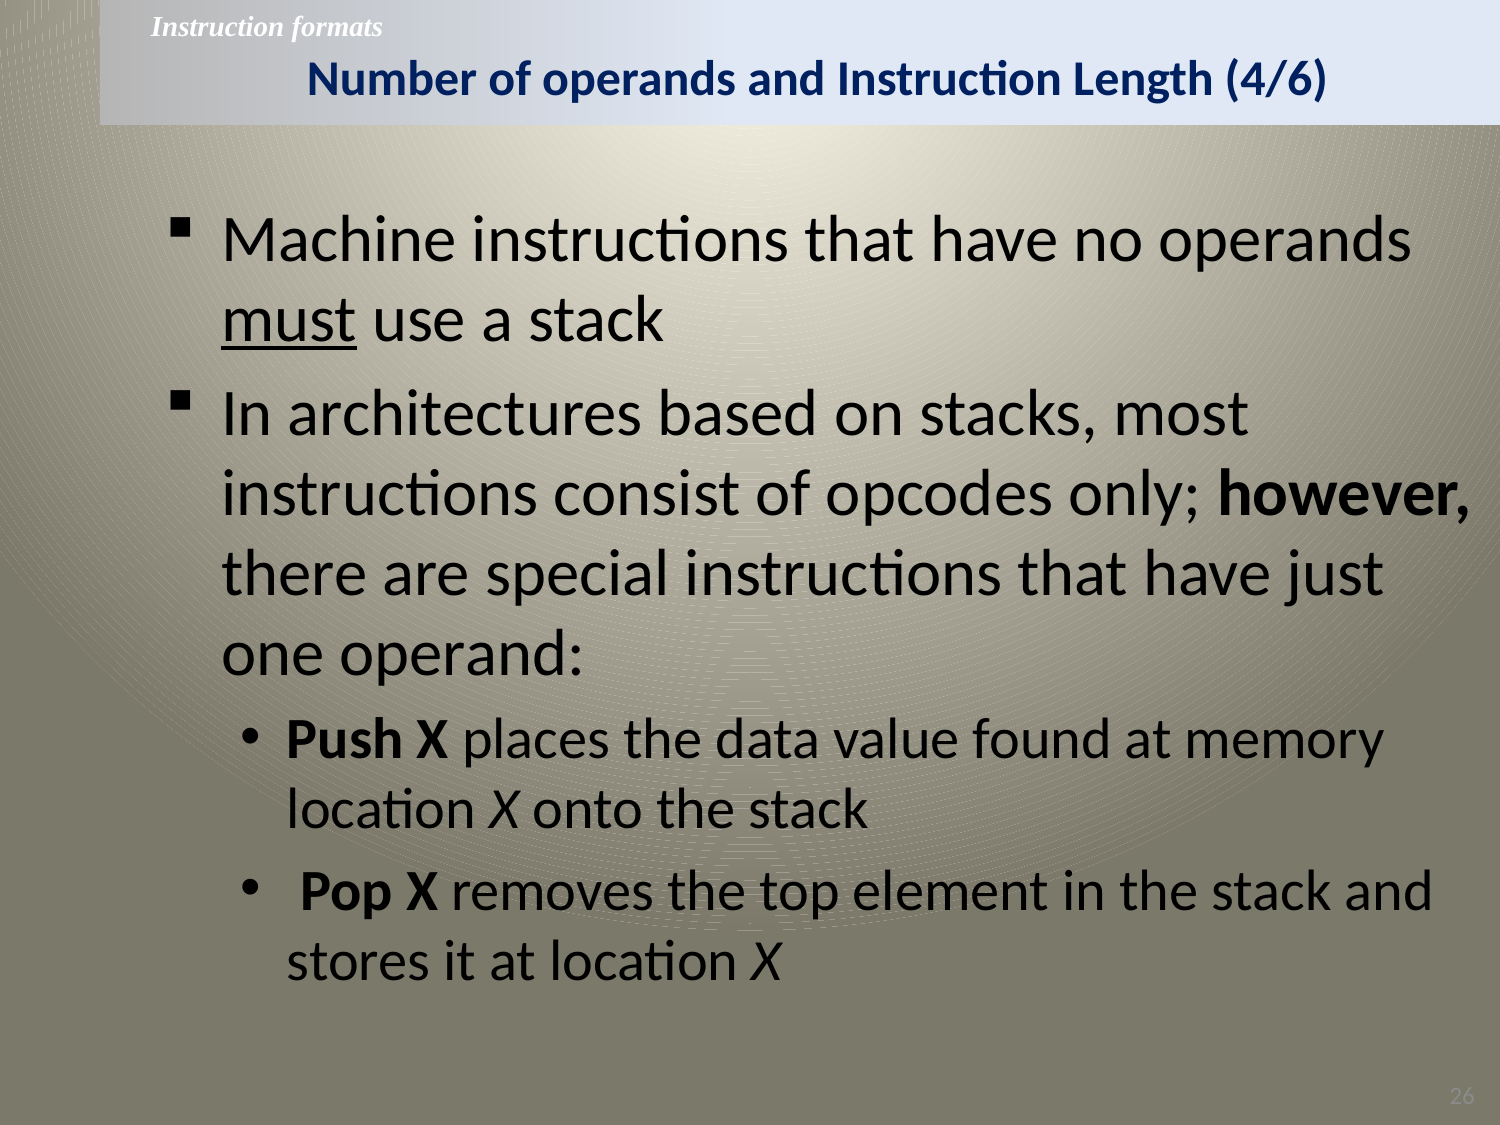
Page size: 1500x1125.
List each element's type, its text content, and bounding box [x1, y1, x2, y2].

list Machine instructions that have no operands must use a stack In architectures based on stacks, most instructions consist of opcodes only; however, there are special instructions that have just one operand: Push X places the data value found at memory location X onto the stack Pop X removes the top element in the stack and stores it at location X [150, 187, 1488, 1038]
list Instruction formats [135, 0, 625, 50]
title Number of operands and Instruction Length (4/6) [135, 37, 1500, 113]
